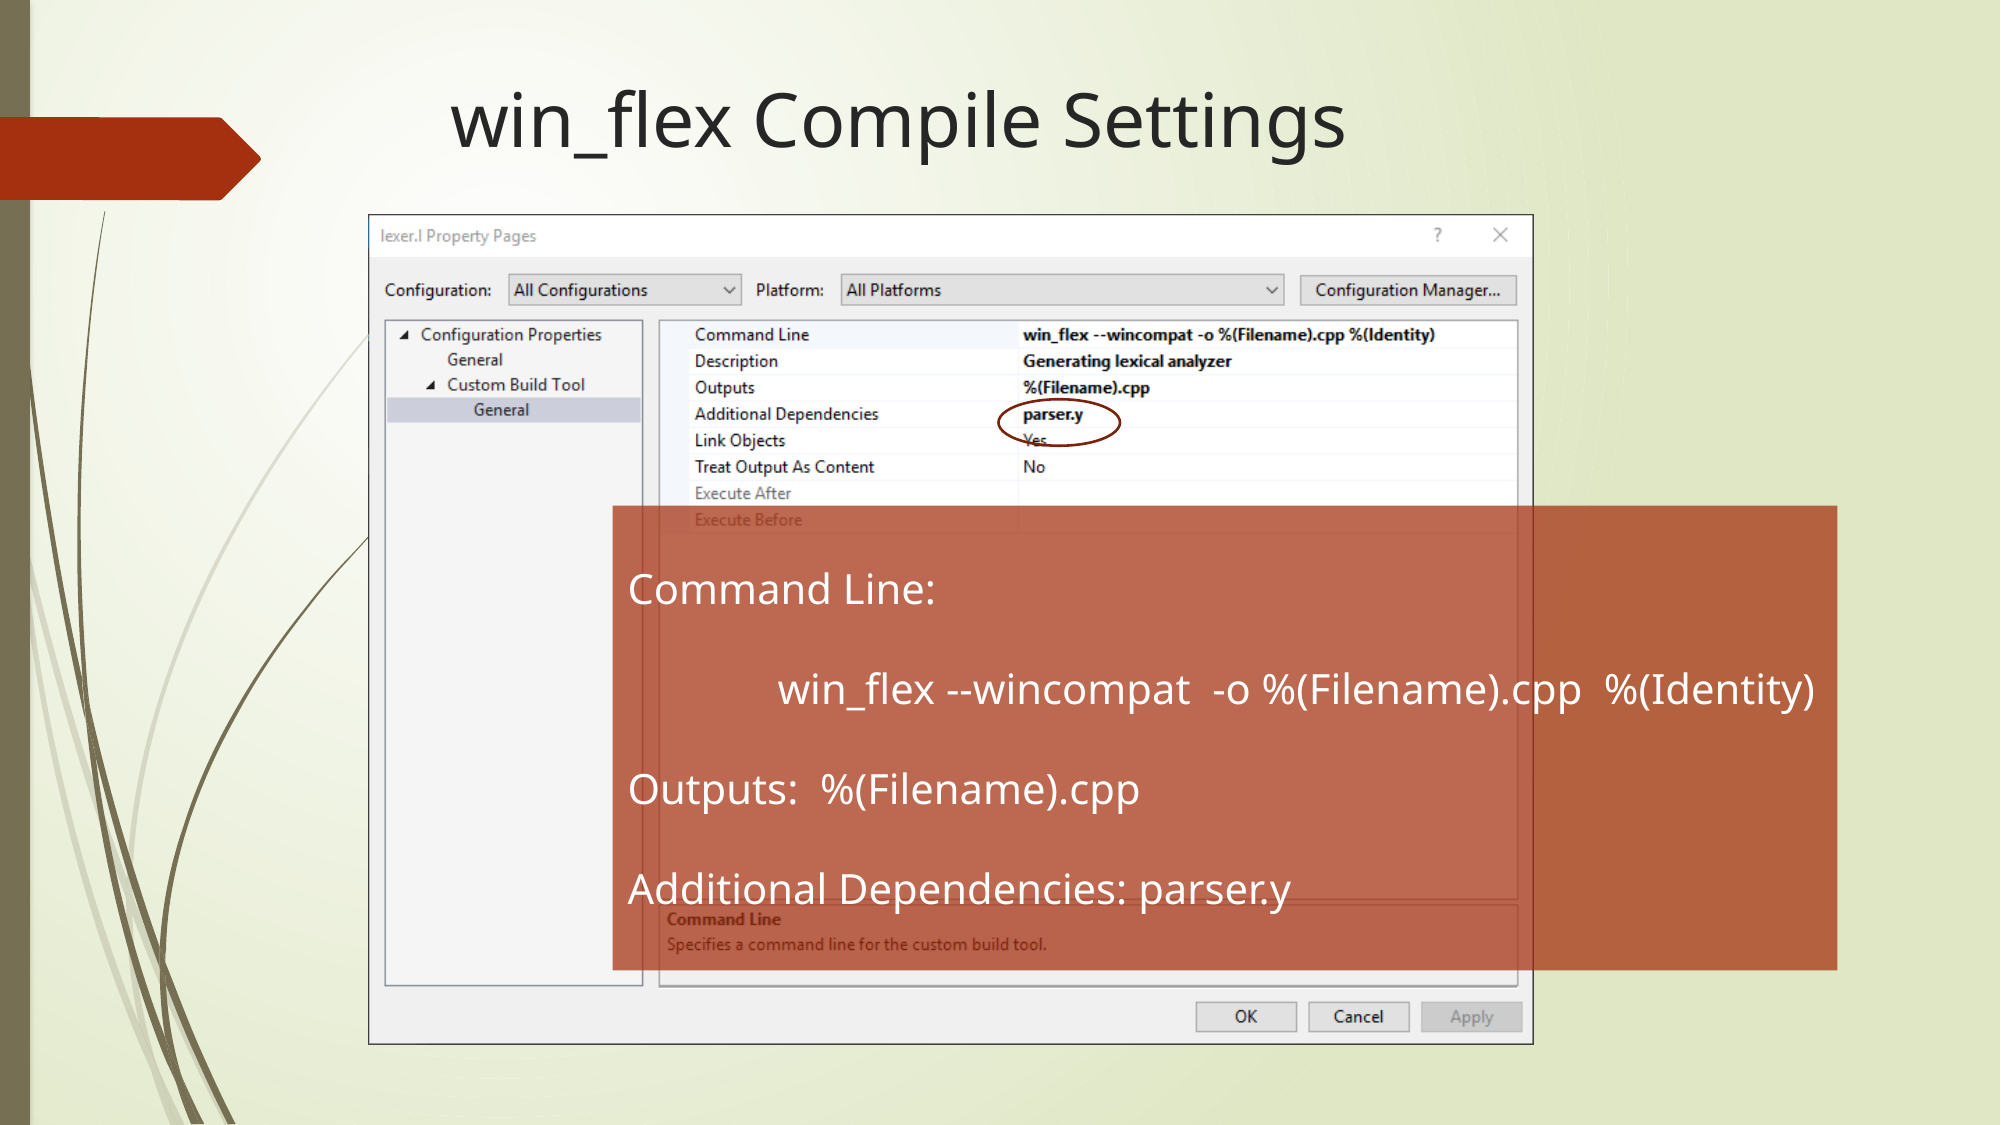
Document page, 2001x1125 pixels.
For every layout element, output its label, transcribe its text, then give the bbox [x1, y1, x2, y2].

title win_flex Compile Settings [434, 64, 1445, 191]
text_box Command Line: win_flex --wincompat -o %(Filename).cpp %(Identity) Outputs: %(Filename).cpp Additional Dependencies: parser.y [1537, 505, 1838, 971]
picture [368, 213, 1534, 1045]
